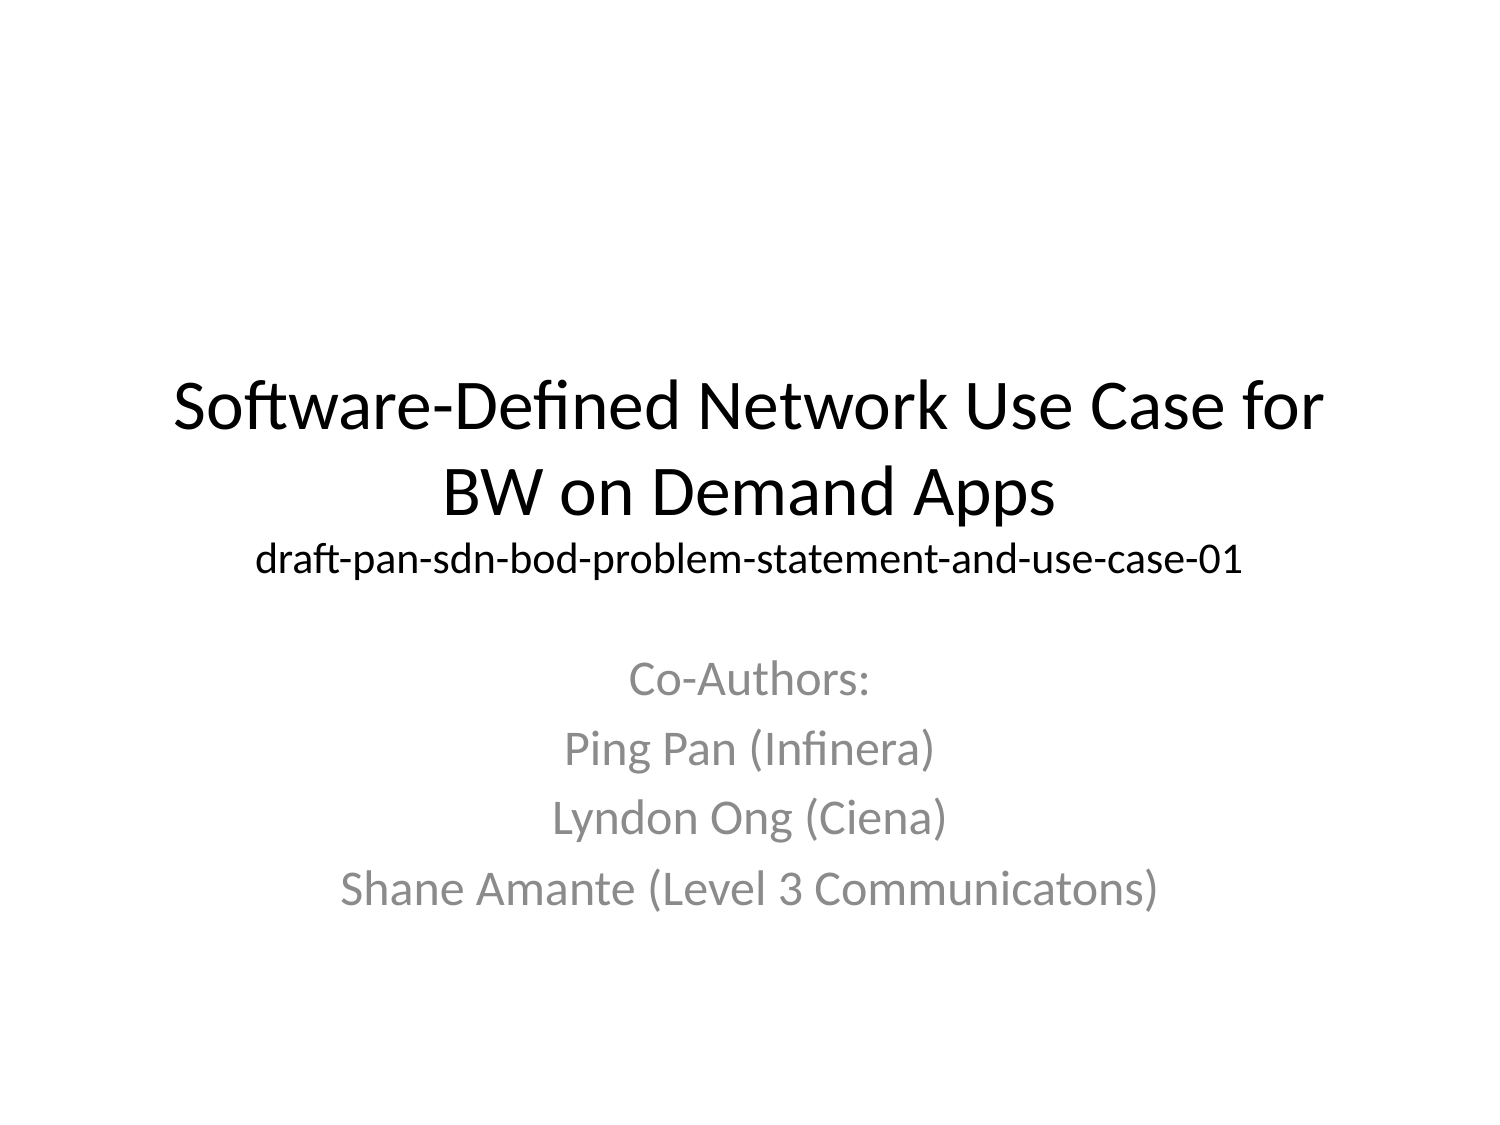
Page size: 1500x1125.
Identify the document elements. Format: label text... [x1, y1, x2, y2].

subtitle Co-Authors: Ping Pan (Infinera) Lyndon Ong (Ciena) Shane Amante (Level 3 Communicatons) [225, 637, 1275, 925]
title Software-Defined Network Use Case for BW on Demand Apps draft-pan-sdn-bod-problem-statement-and-use-case-01 [112, 349, 1388, 591]
